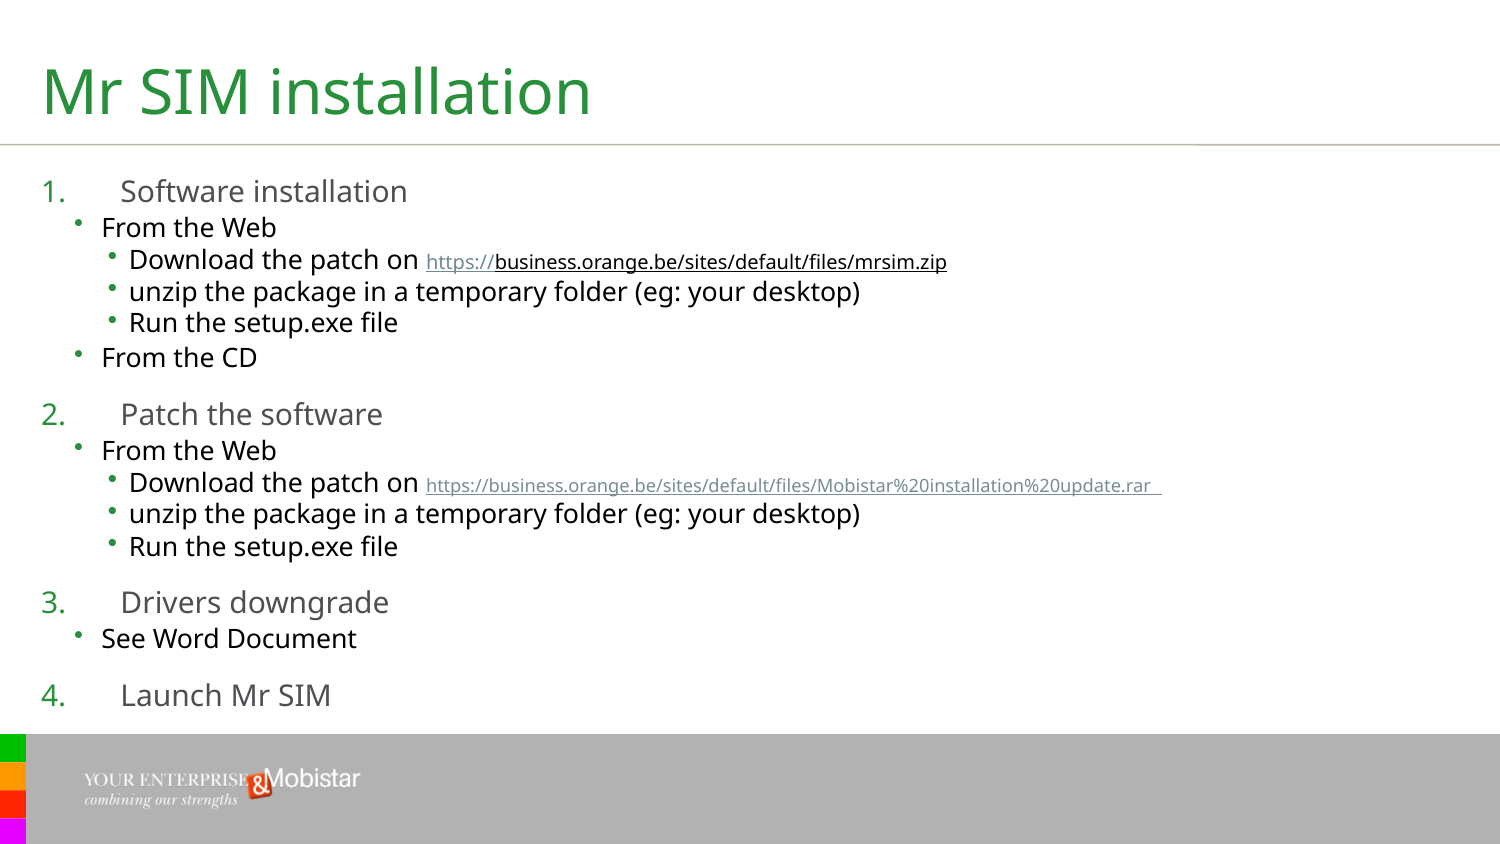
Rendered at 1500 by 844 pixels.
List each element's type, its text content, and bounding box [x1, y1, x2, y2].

list Software installation From the Web Download the patch on https://business.orange.be/sites/default/files/mrsim.zip unzip the package in a temporary folder (eg: your desktop) Run the setup.exe file From the CD Patch the software From the Web Download the patch on https://business.orange.be/sites/default/files/Mobistar%20installation%20update.rar unzip the package in a temporary folder (eg: your desktop) Run the setup.exe file Drivers downgrade See Word Document Launch Mr SIM [25, 164, 1450, 722]
picture [0, 734, 1500, 844]
title Mr SIM installation [25, 14, 1457, 137]
